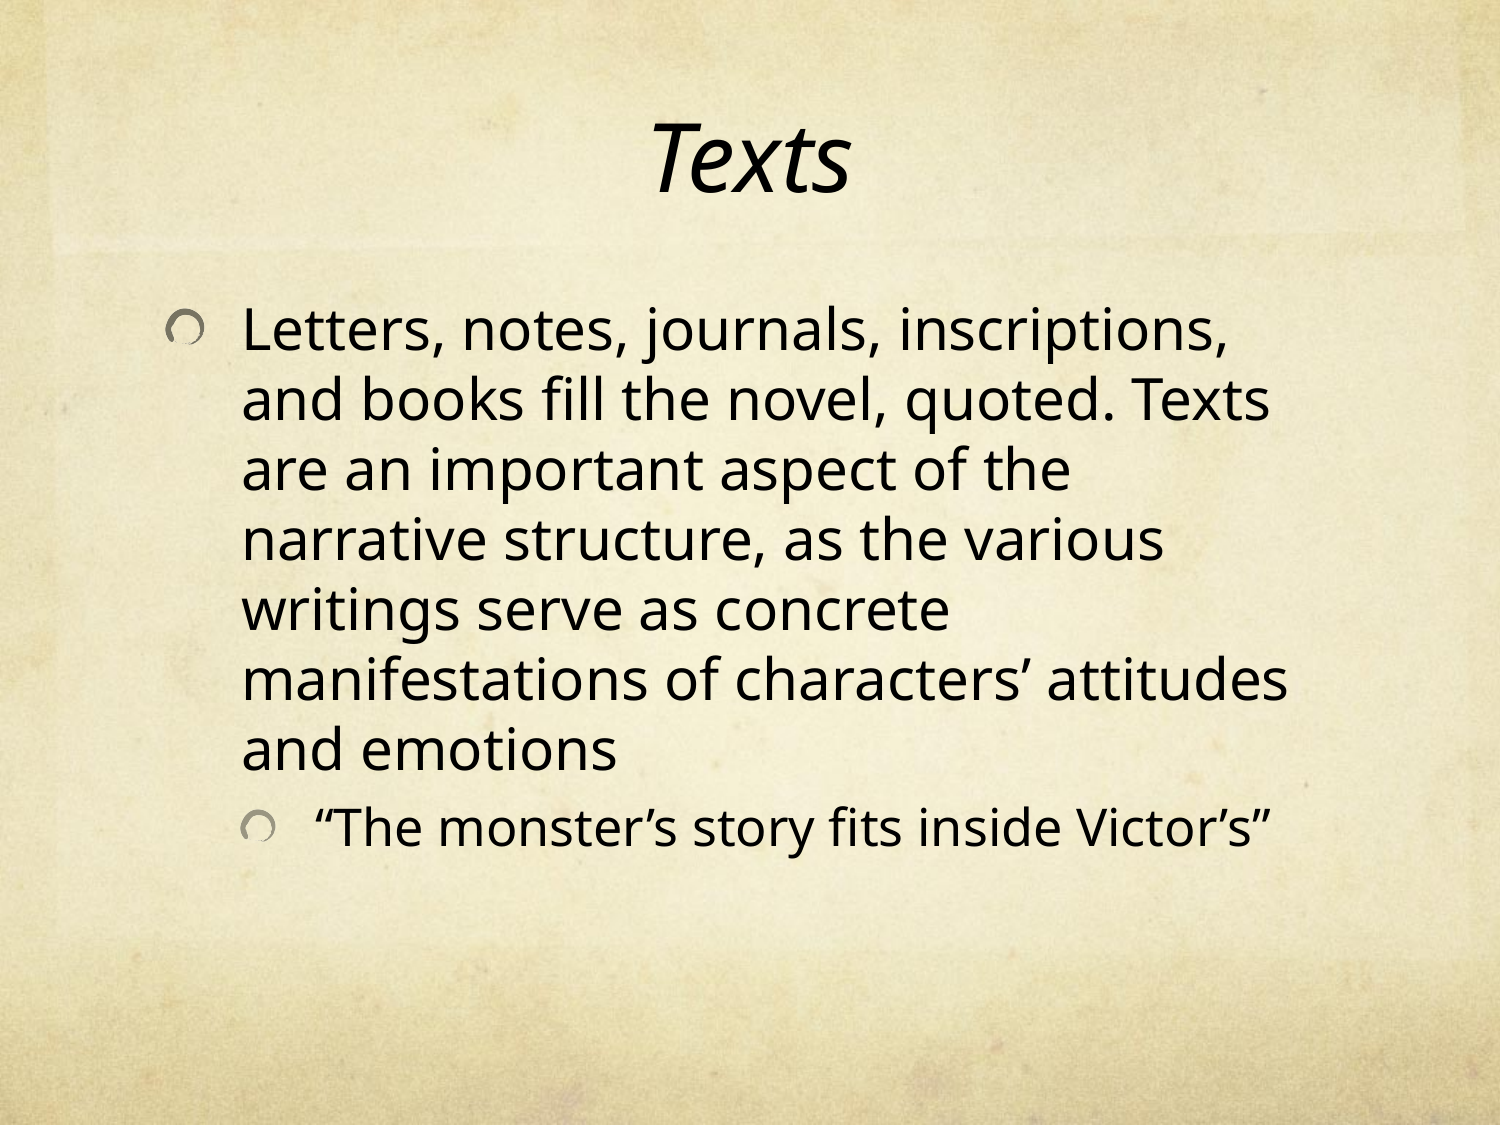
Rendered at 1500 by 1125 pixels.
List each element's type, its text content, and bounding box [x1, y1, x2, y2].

title Texts [149, 82, 1350, 226]
list Letters, notes, journals, inscriptions, and books fill the novel, quoted. Texts are an important aspect of the narrative structure, as the various writings serve as concrete manifestations of characters’ attitudes and emotions “The monster’s story fits inside Victor’s” [149, 284, 1350, 951]
picture [0, 0, 1500, 1125]
